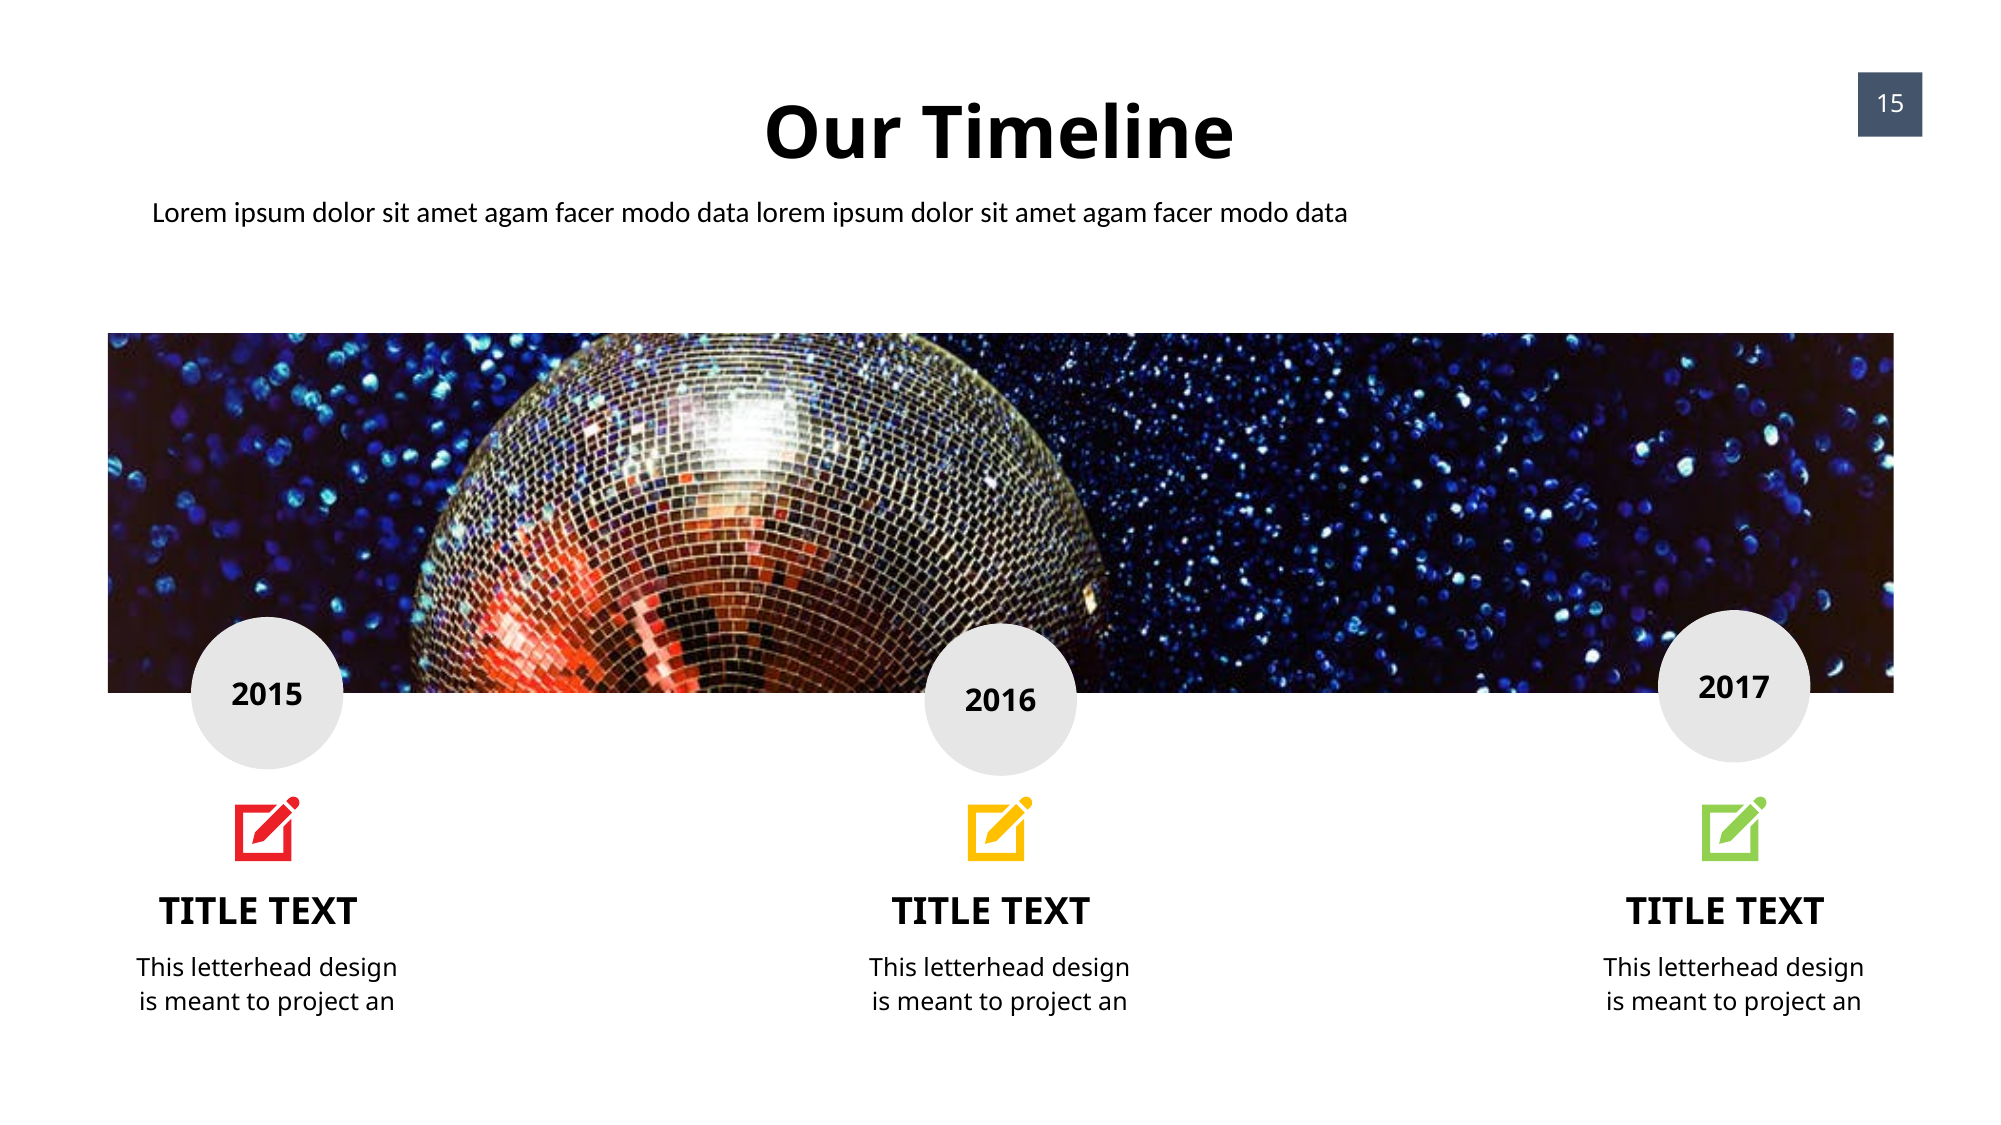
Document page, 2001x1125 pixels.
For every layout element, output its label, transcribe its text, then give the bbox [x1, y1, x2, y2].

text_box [191, 610, 1811, 776]
title Our Timeline [137, 78, 1863, 186]
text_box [1594, 796, 1874, 1017]
picture [107, 333, 1894, 693]
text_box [128, 796, 407, 1017]
slide_number 15 [1863, 78, 1927, 130]
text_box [860, 796, 1140, 1017]
subtitle Lorem ipsum dolor sit amet agam facer modo data lorem ipsum dolor sit amet agam facer modo data [137, 186, 1863, 227]
